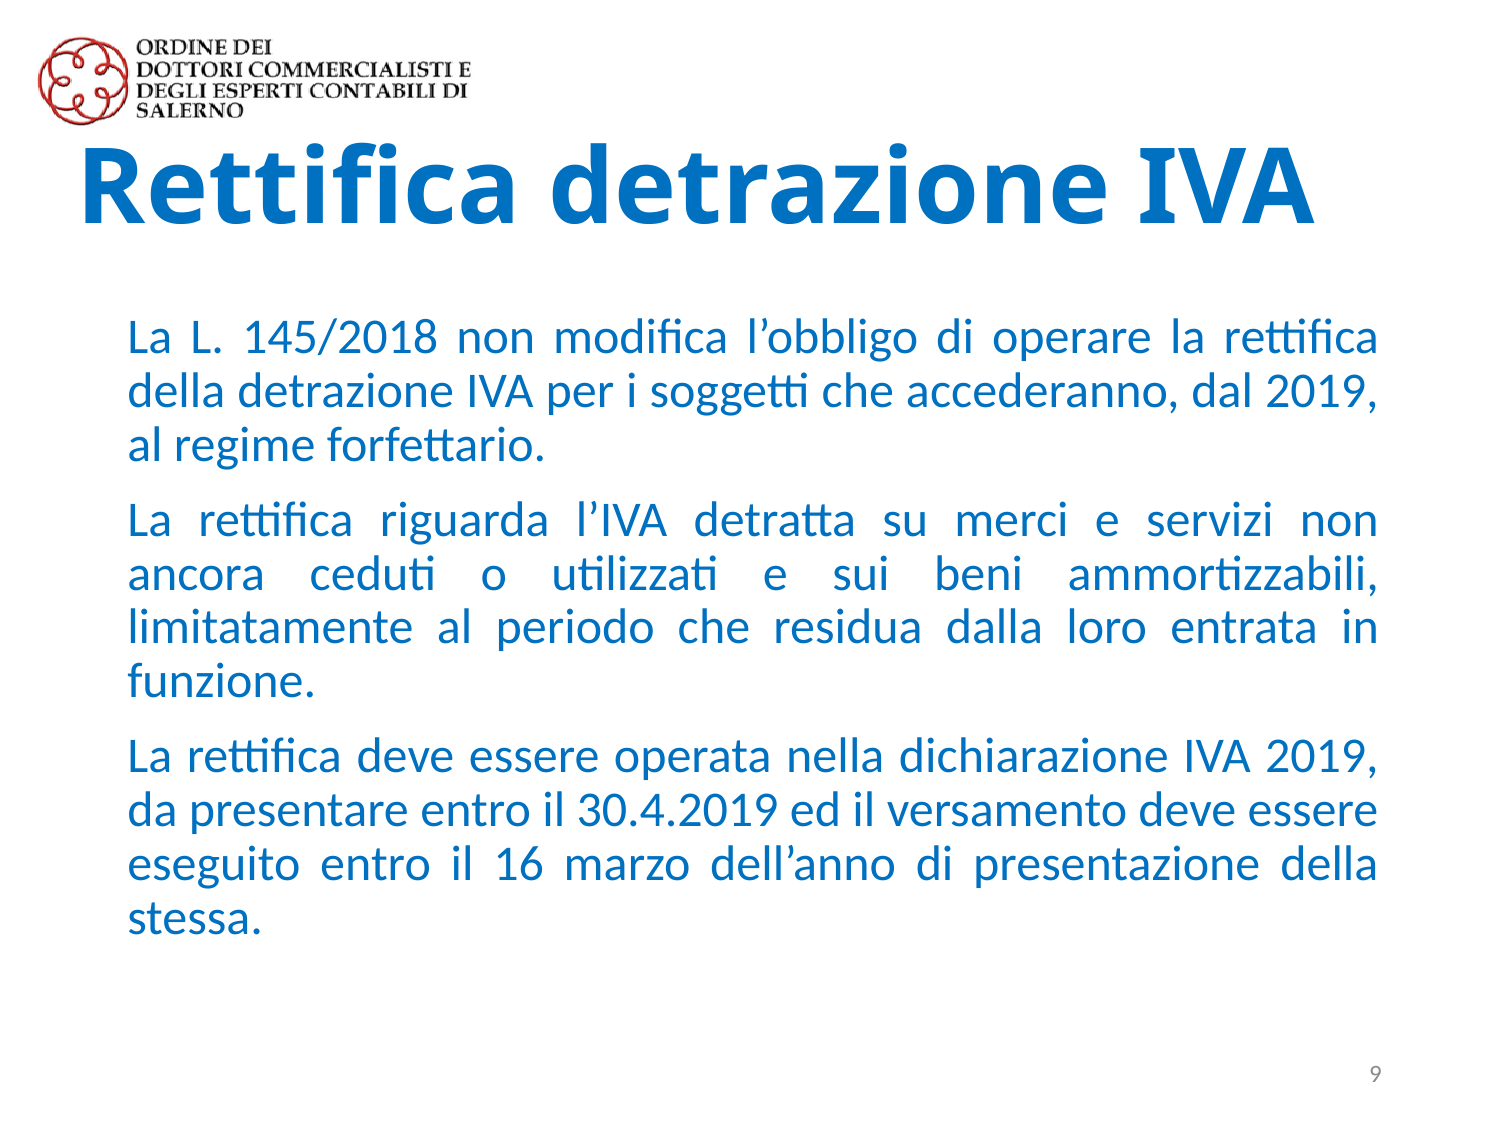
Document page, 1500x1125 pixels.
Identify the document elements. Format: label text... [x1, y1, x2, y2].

title Rettifica detrazione IVA [58, 125, 1334, 256]
slide_number 9 [1059, 1042, 1397, 1103]
subtitle La L. 145/2018 non modifica l’obbligo di operare la rettifica della detrazione IVA per i soggetti che accederanno, dal 2019, al regime forfettario. La rettifica riguarda l’IVA detratta su merci e servizi non ancora ceduti o utilizzati e sui beni ammortizzabili, limitatamente al periodo che residua dalla loro entrata in funzione. La rettifica deve essere operata nella dichiarazione IVA 2019, da presentare entro il 30.4.2019 ed il versamento deve essere eseguito entro il 16 marzo dell’anno di presentazione della stessa. [112, 302, 1395, 1010]
picture [29, 29, 479, 127]
